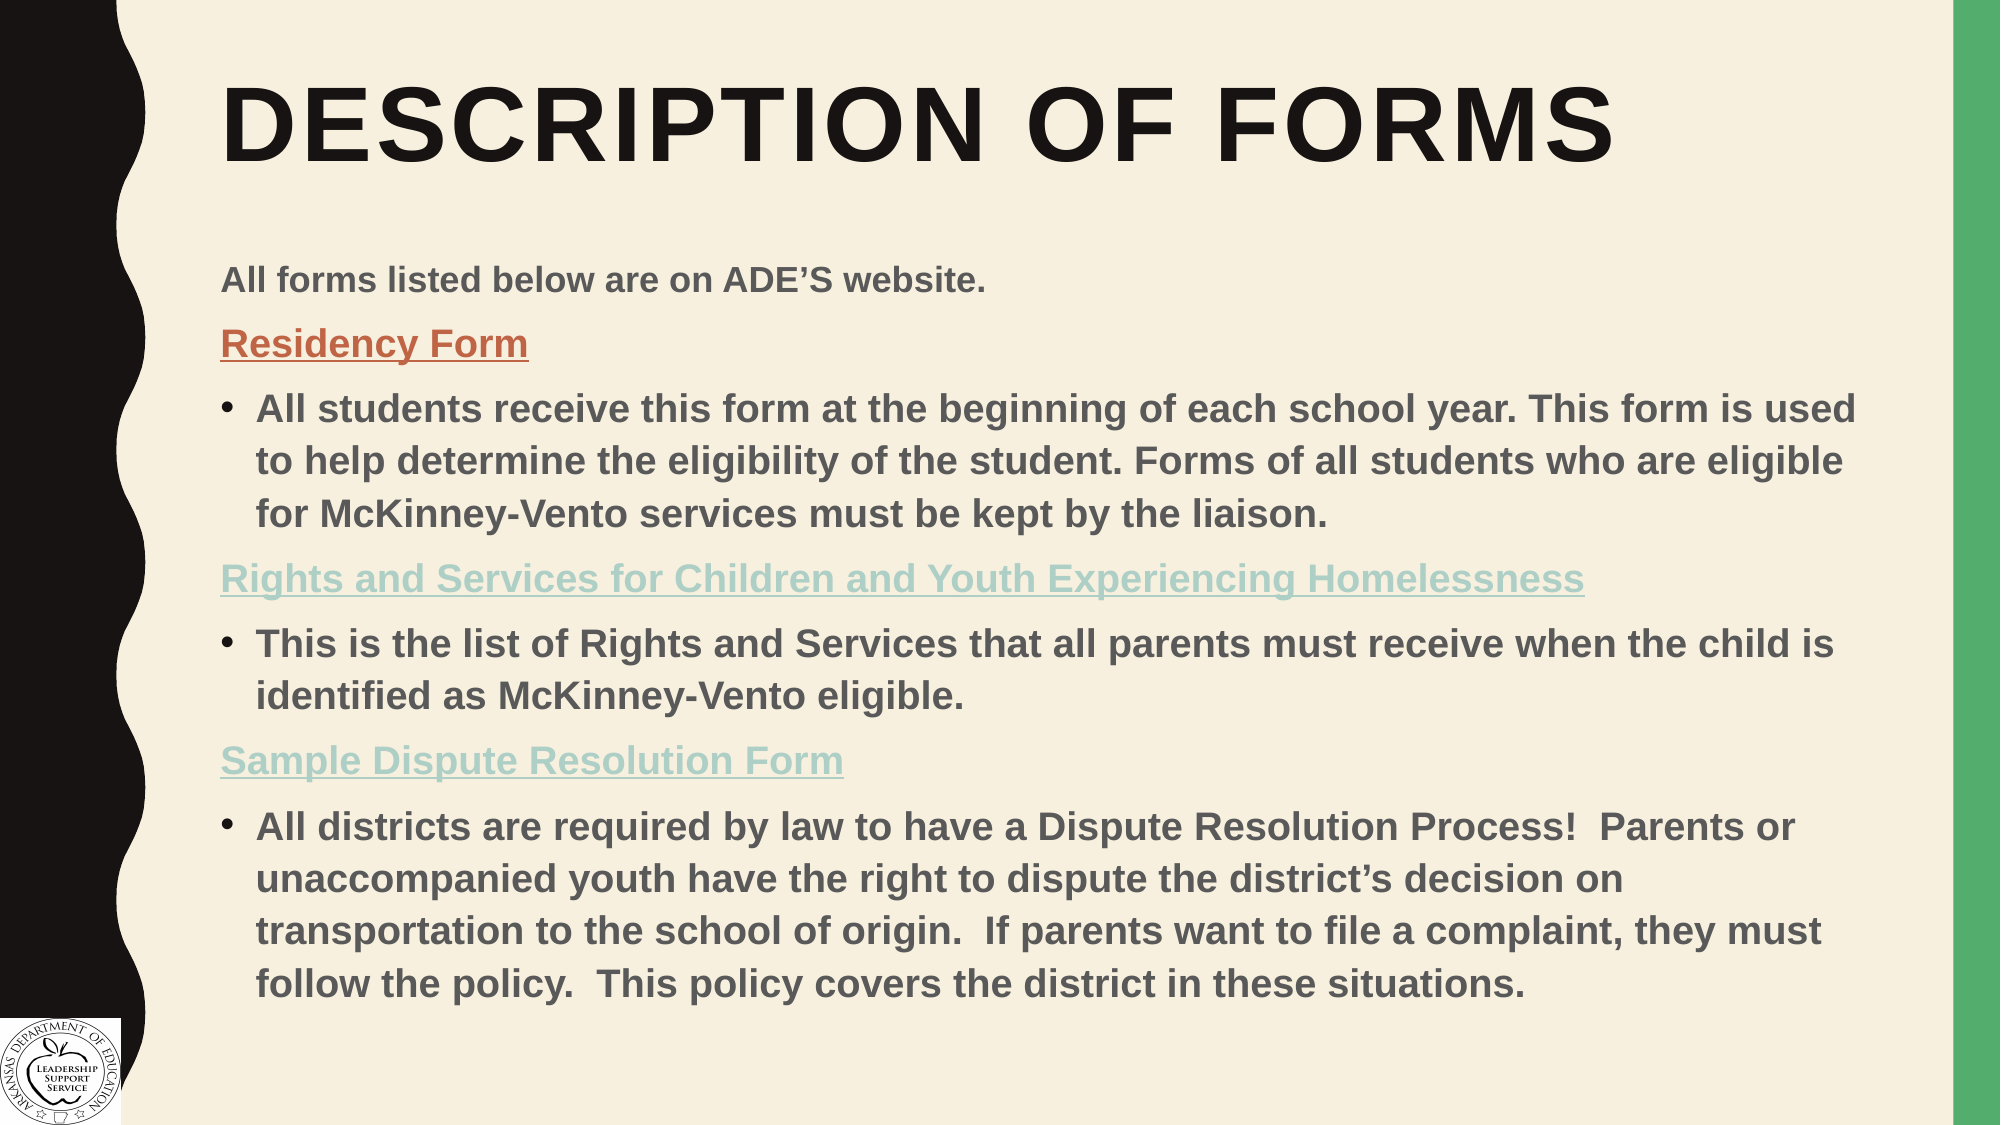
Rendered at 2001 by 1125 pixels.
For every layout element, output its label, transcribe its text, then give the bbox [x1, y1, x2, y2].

picture [0, 1018, 121, 1125]
title Description of Forms [205, 62, 1875, 244]
list All forms listed below are on ADE’S website. Residency Form All students receive this form at the beginning of each school year. This form is used to help determine the eligibility of the student. Forms of all students who are eligible for McKinney-Vento services must be kept by the liaison. Rights and Services for Children and Youth Experiencing Homelessness This is the list of Rights and Services that all parents must receive when the child is identified as McKinney-Vento eligible. Sample Dispute Resolution Form All districts are required by law to have a Dispute Resolution Process! Parents or unaccompanied youth have the right to dispute the district’s decision on transportation to the school of origin. If parents want to file a complaint, they must follow the policy. This policy covers the district in these situations. [205, 244, 1875, 1087]
